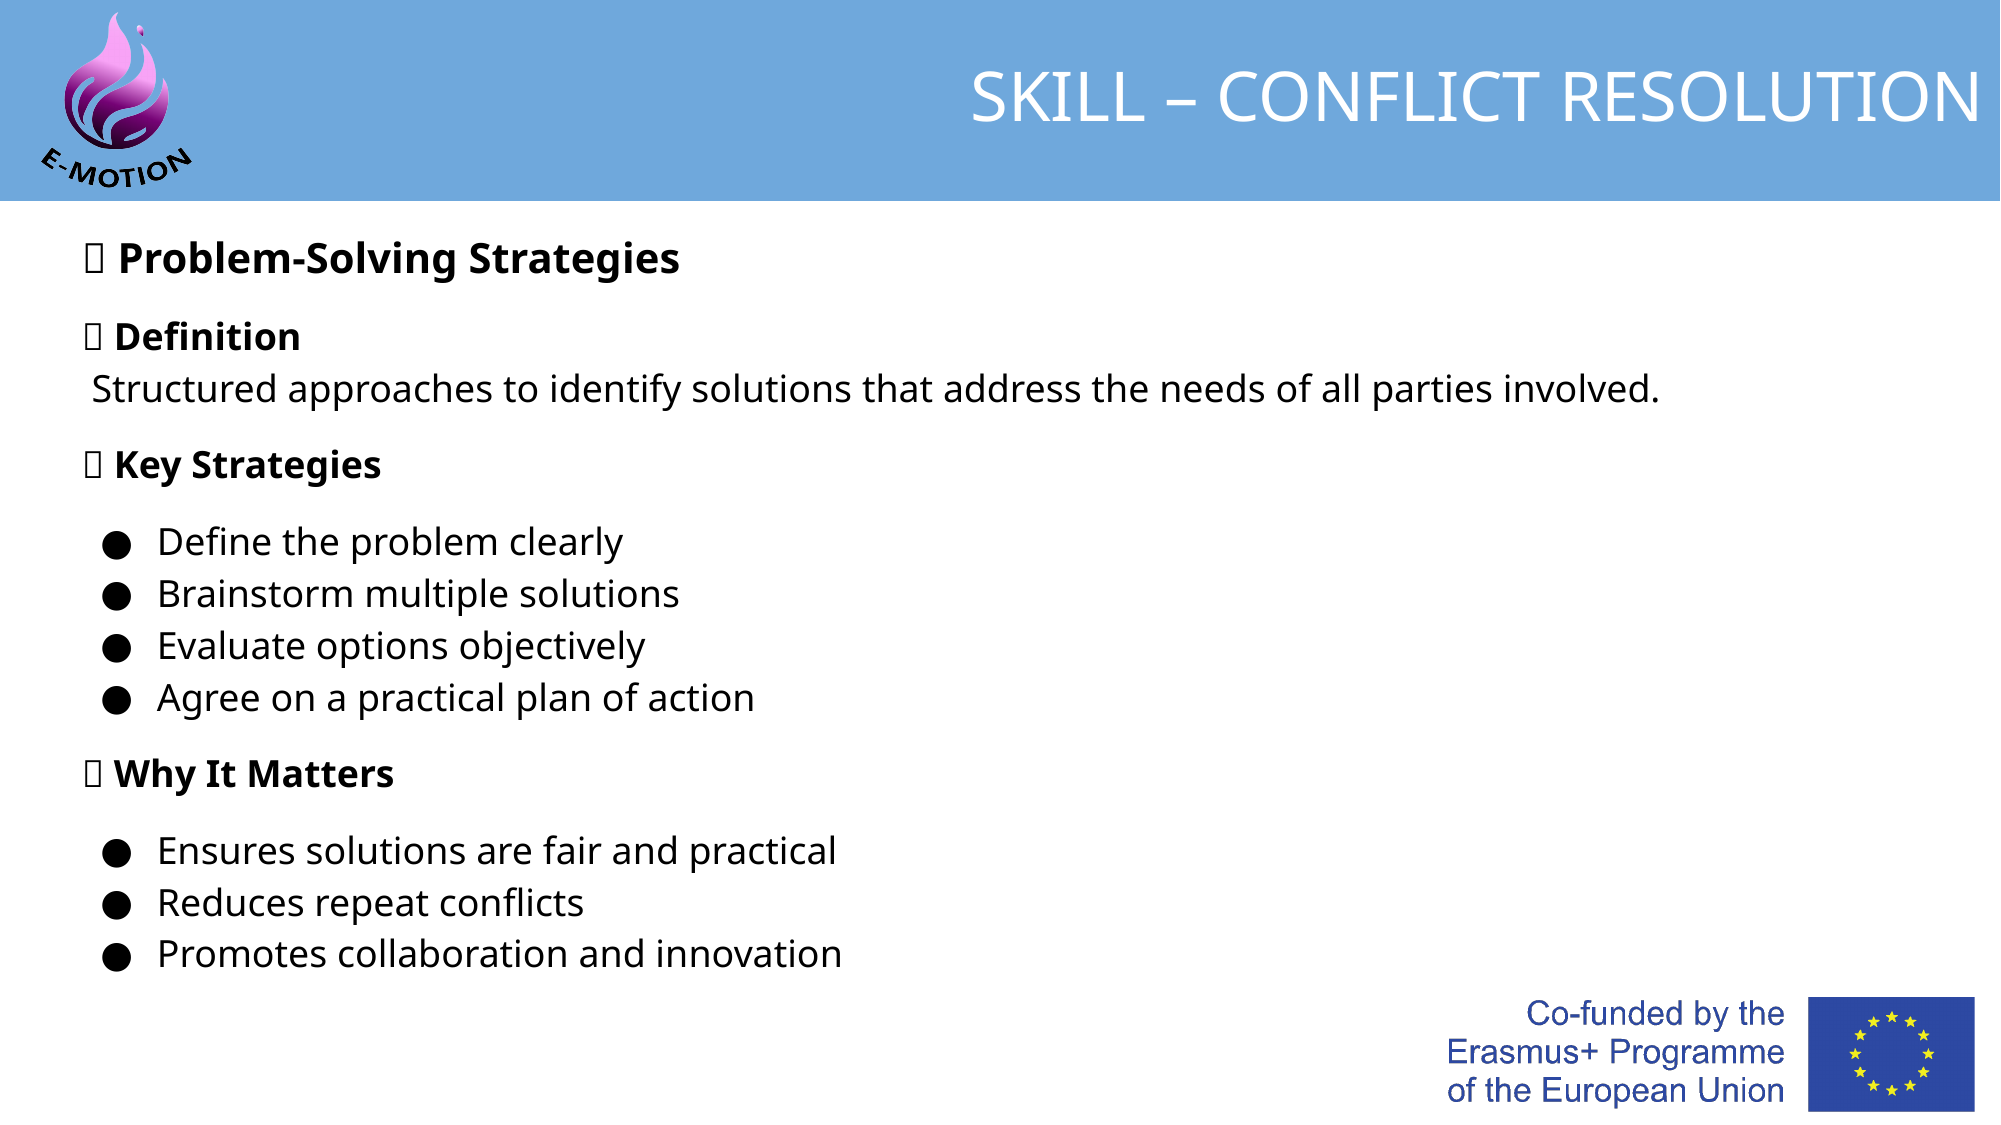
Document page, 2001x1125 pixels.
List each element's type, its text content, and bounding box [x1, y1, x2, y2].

text_box 💡 Problem-Solving Strategies 🔹 Definition Structured approaches to identify solutions that address the needs of all parties involved. 🔹 Key Strategies Define the problem clearly Brainstorm multiple solutions Evaluate options objectively Agree on a practical plan of action 🔹 Why It Matters Ensures solutions are fair and practical Reduces repeat conflicts Promotes collaboration and innovation [66, 216, 1863, 1053]
picture [0, 0, 253, 247]
picture [1396, 995, 1975, 1116]
text_box SKILL – CONFLICT RESOLUTION [576, 45, 2000, 320]
